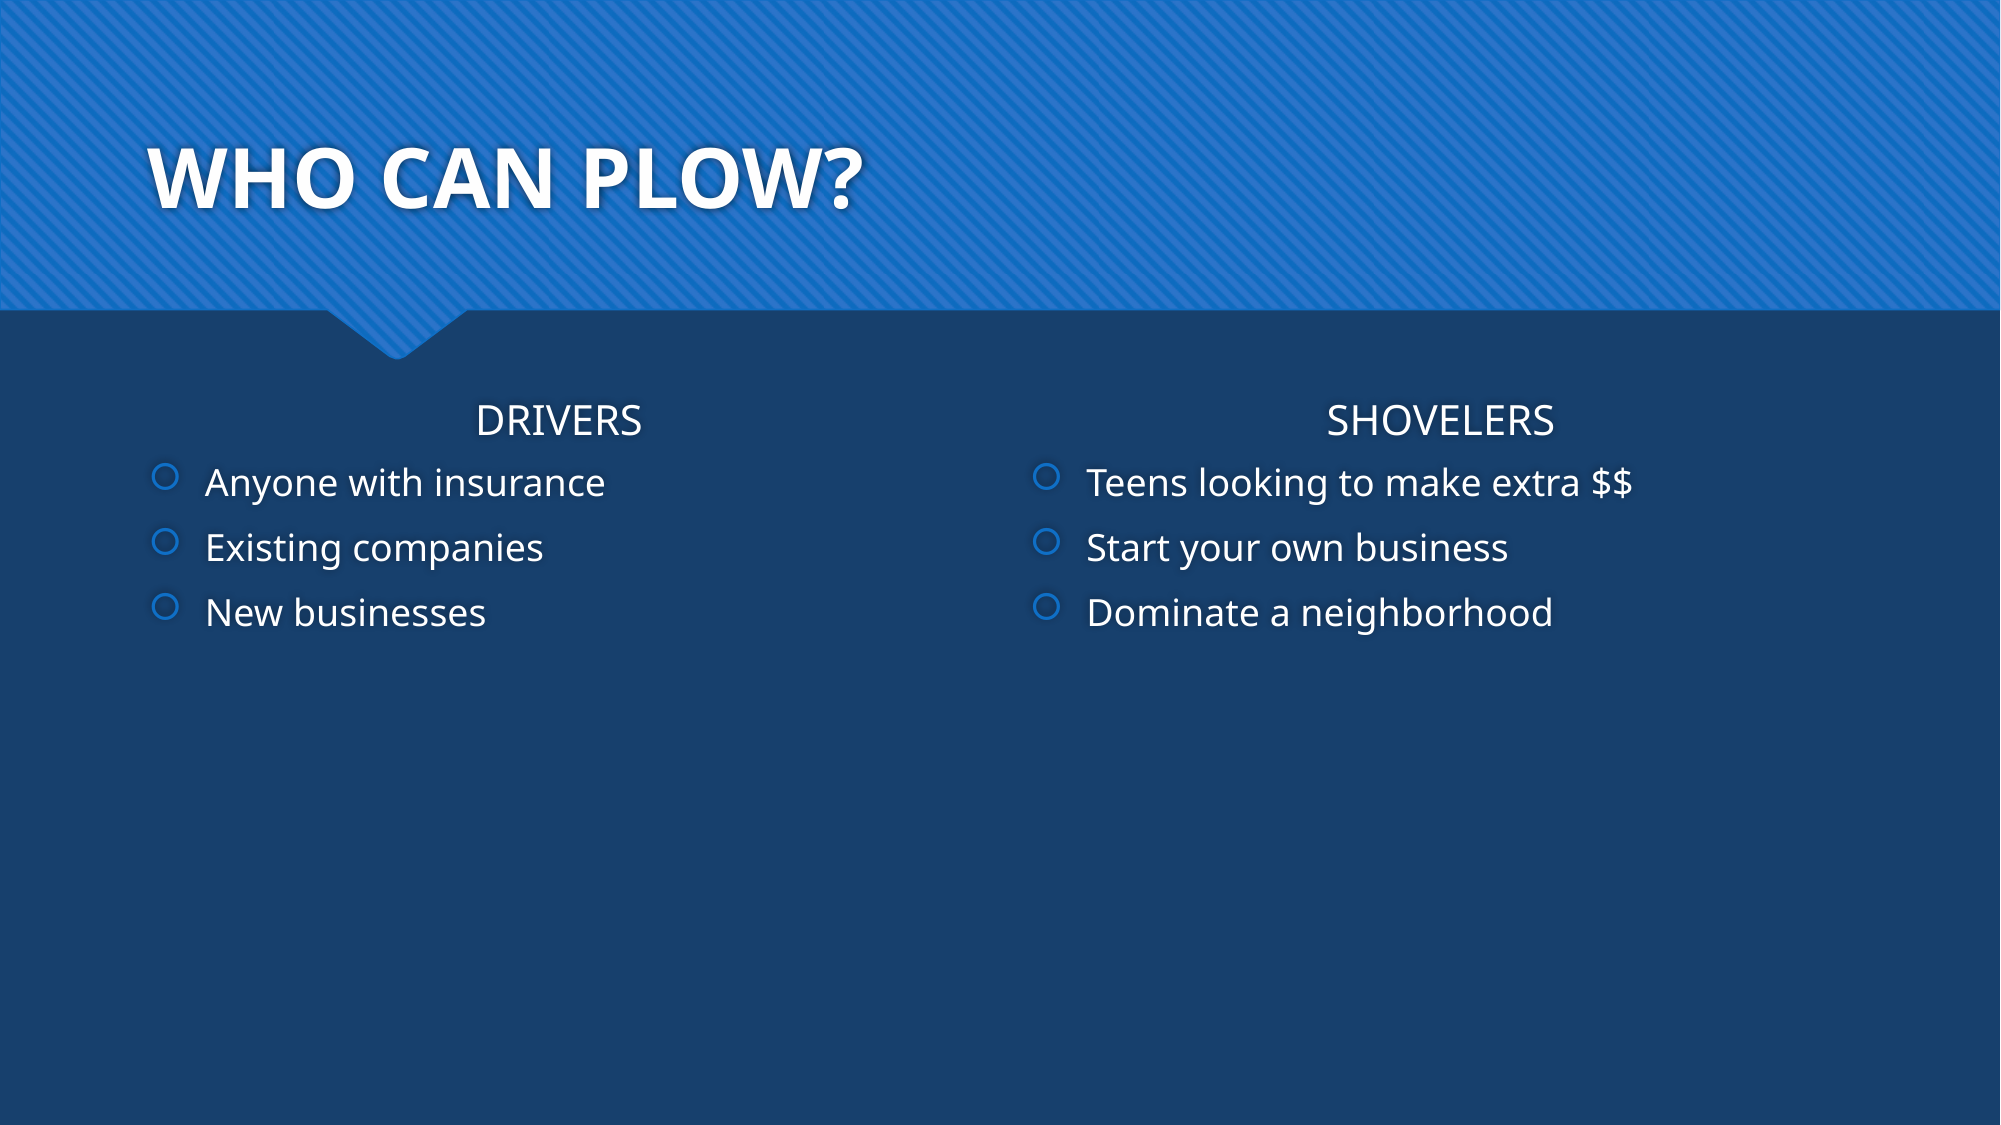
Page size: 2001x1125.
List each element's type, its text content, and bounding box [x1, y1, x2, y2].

list Teens looking to make extra $$ Start your own business Dominate a neighborhood [1014, 451, 1868, 962]
list DRIVERS [133, 356, 985, 445]
list Anyone with insurance Existing companies New businesses [133, 451, 985, 962]
list SHOVELERS [1014, 356, 1868, 445]
title WHO CAN PLOW? [132, 73, 1868, 233]
